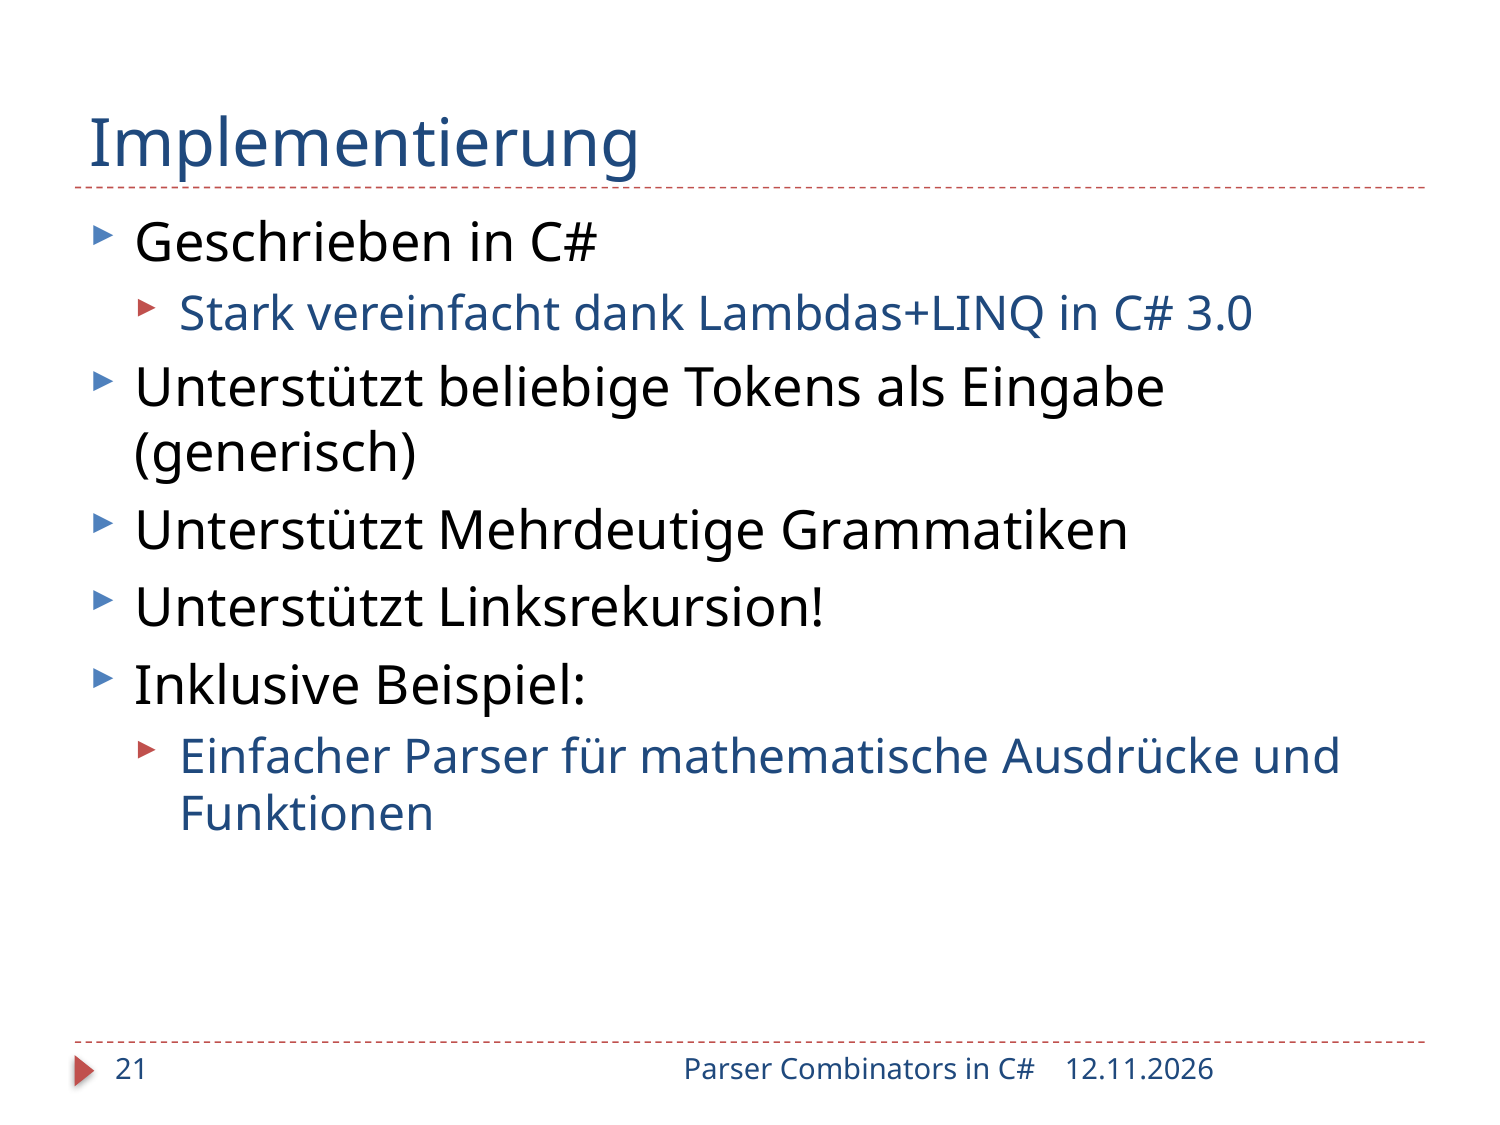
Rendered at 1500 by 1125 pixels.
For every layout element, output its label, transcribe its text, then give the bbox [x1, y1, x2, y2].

title Implementierung [75, 24, 1425, 188]
list Geschrieben in C# Stark vereinfacht dank Lambdas+LINQ in C# 3.0 Unterstützt beliebige Tokens als Eingabe (generisch) Unterstützt Mehrdeutige Grammatiken Unterstützt Linksrekursion! Inklusive Beispiel: Einfacher Parser für mathematische Ausdrücke und Funktionen [75, 200, 1425, 1010]
slide_number 21 [100, 1042, 426, 1103]
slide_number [1051, 1042, 1426, 1103]
footer Parser Combinators in C# [475, 1042, 1051, 1103]
